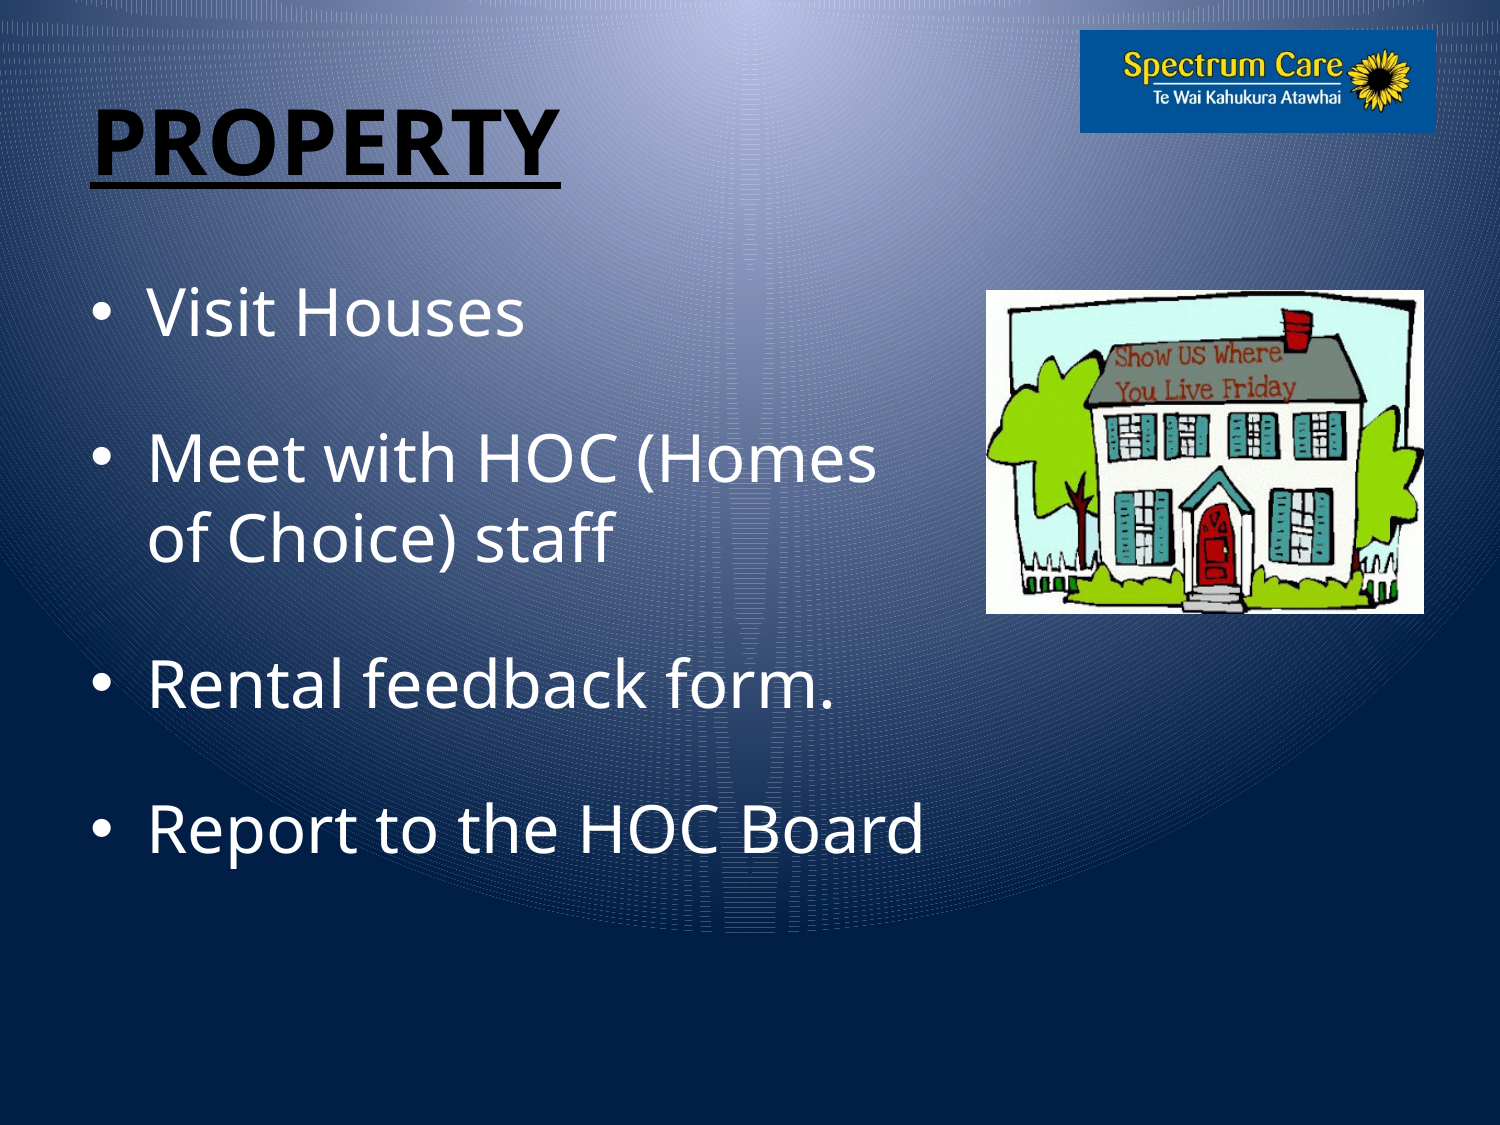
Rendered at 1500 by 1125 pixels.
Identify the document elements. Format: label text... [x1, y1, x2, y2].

title PROPERTY [75, 45, 750, 233]
picture [1080, 30, 1436, 133]
picture [985, 290, 1424, 614]
list Visit Houses Meet with HOC (Homes of Choice) staff Rental feedback form. Report to the HOC Board [75, 262, 951, 1035]
